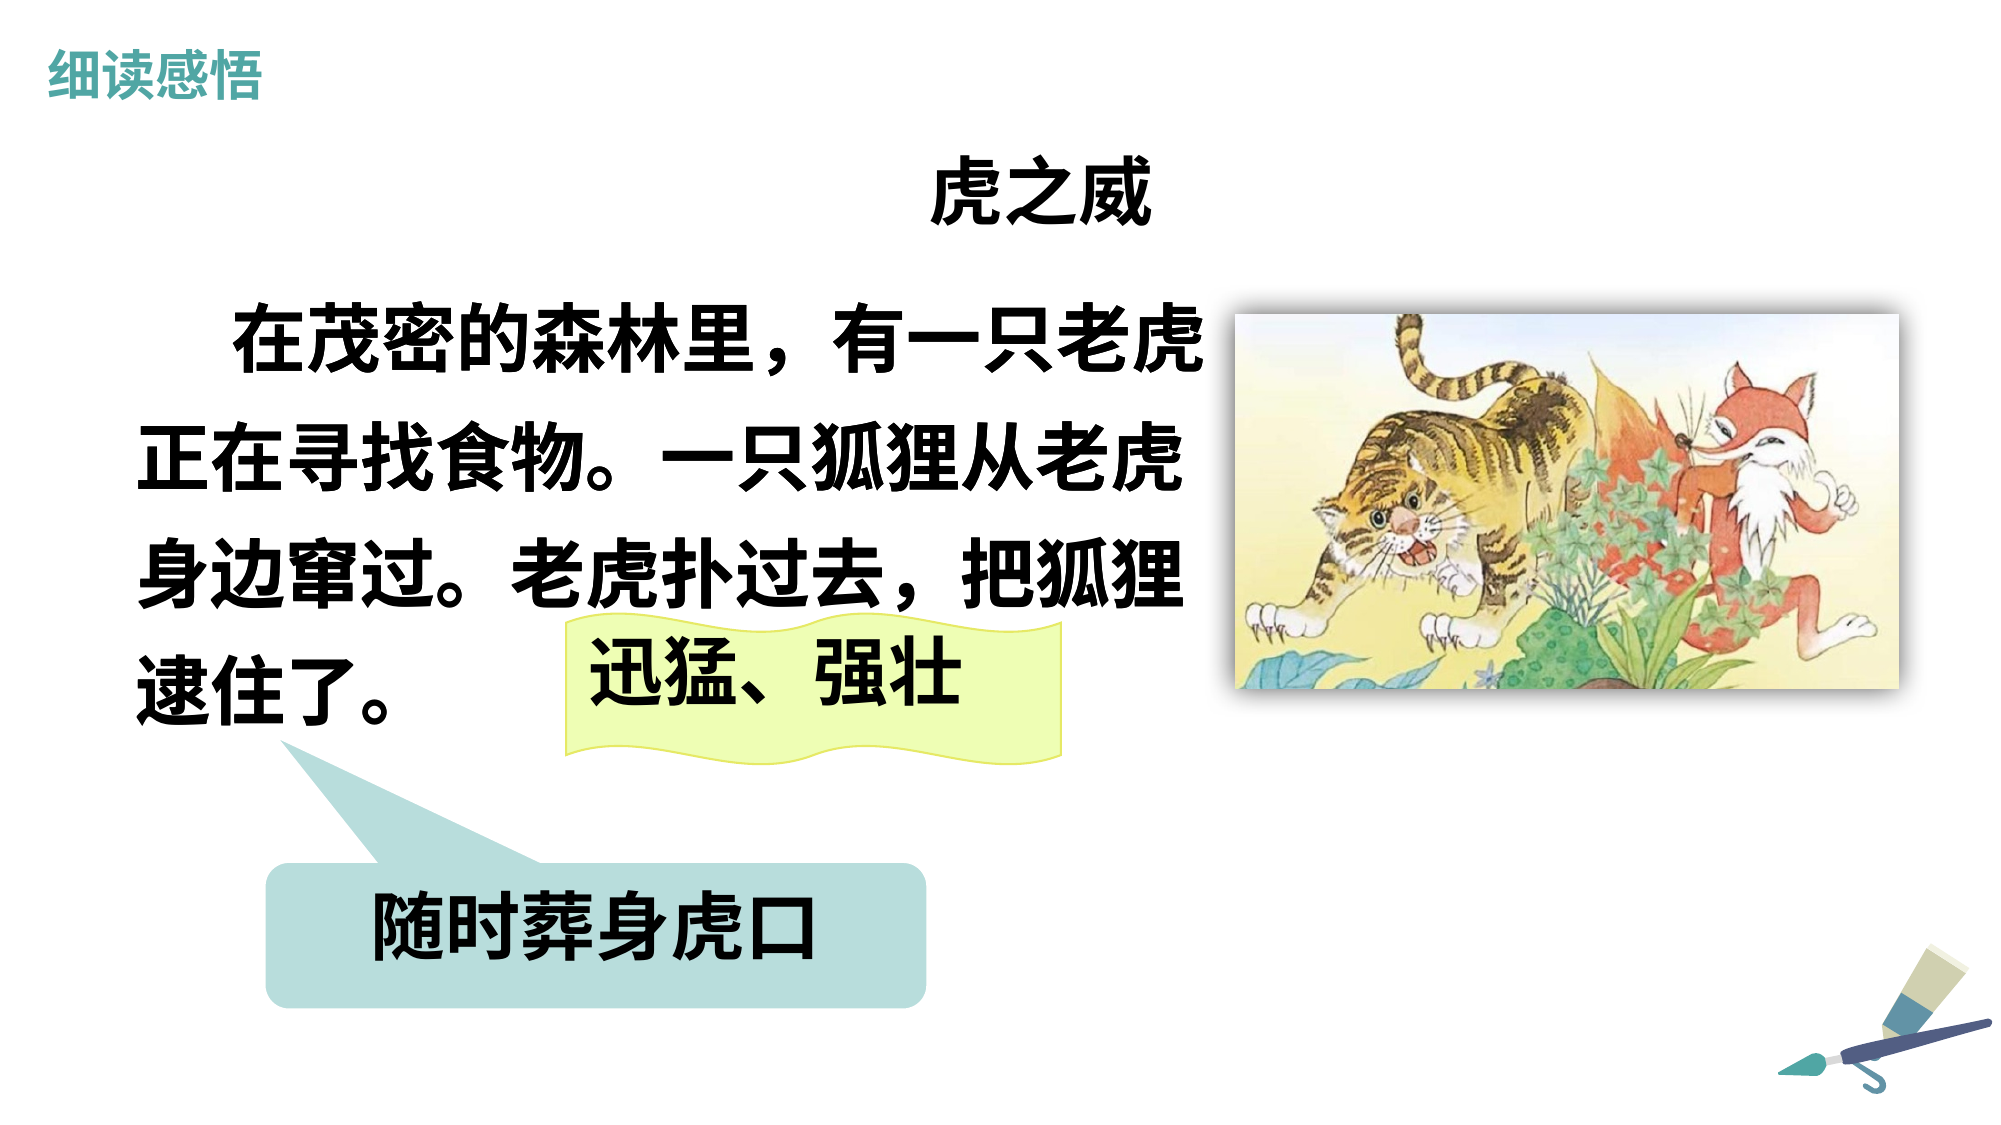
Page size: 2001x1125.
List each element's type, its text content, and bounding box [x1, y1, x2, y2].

text_box 在茂密的森林里，有一只老虎正在寻找食物。一只狐狸从老虎身边窜过。老虎扑过去，把狐狸逮住了。 [115, 242, 1236, 745]
picture [1234, 314, 1899, 689]
text_box [565, 745, 1062, 766]
text_box 细读感悟 [32, 33, 347, 114]
text_box 虎之威 [815, 107, 1267, 245]
text_box 随时葬身虎口 [295, 871, 897, 977]
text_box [1811, 945, 1974, 1125]
text_box [262, 745, 930, 1012]
